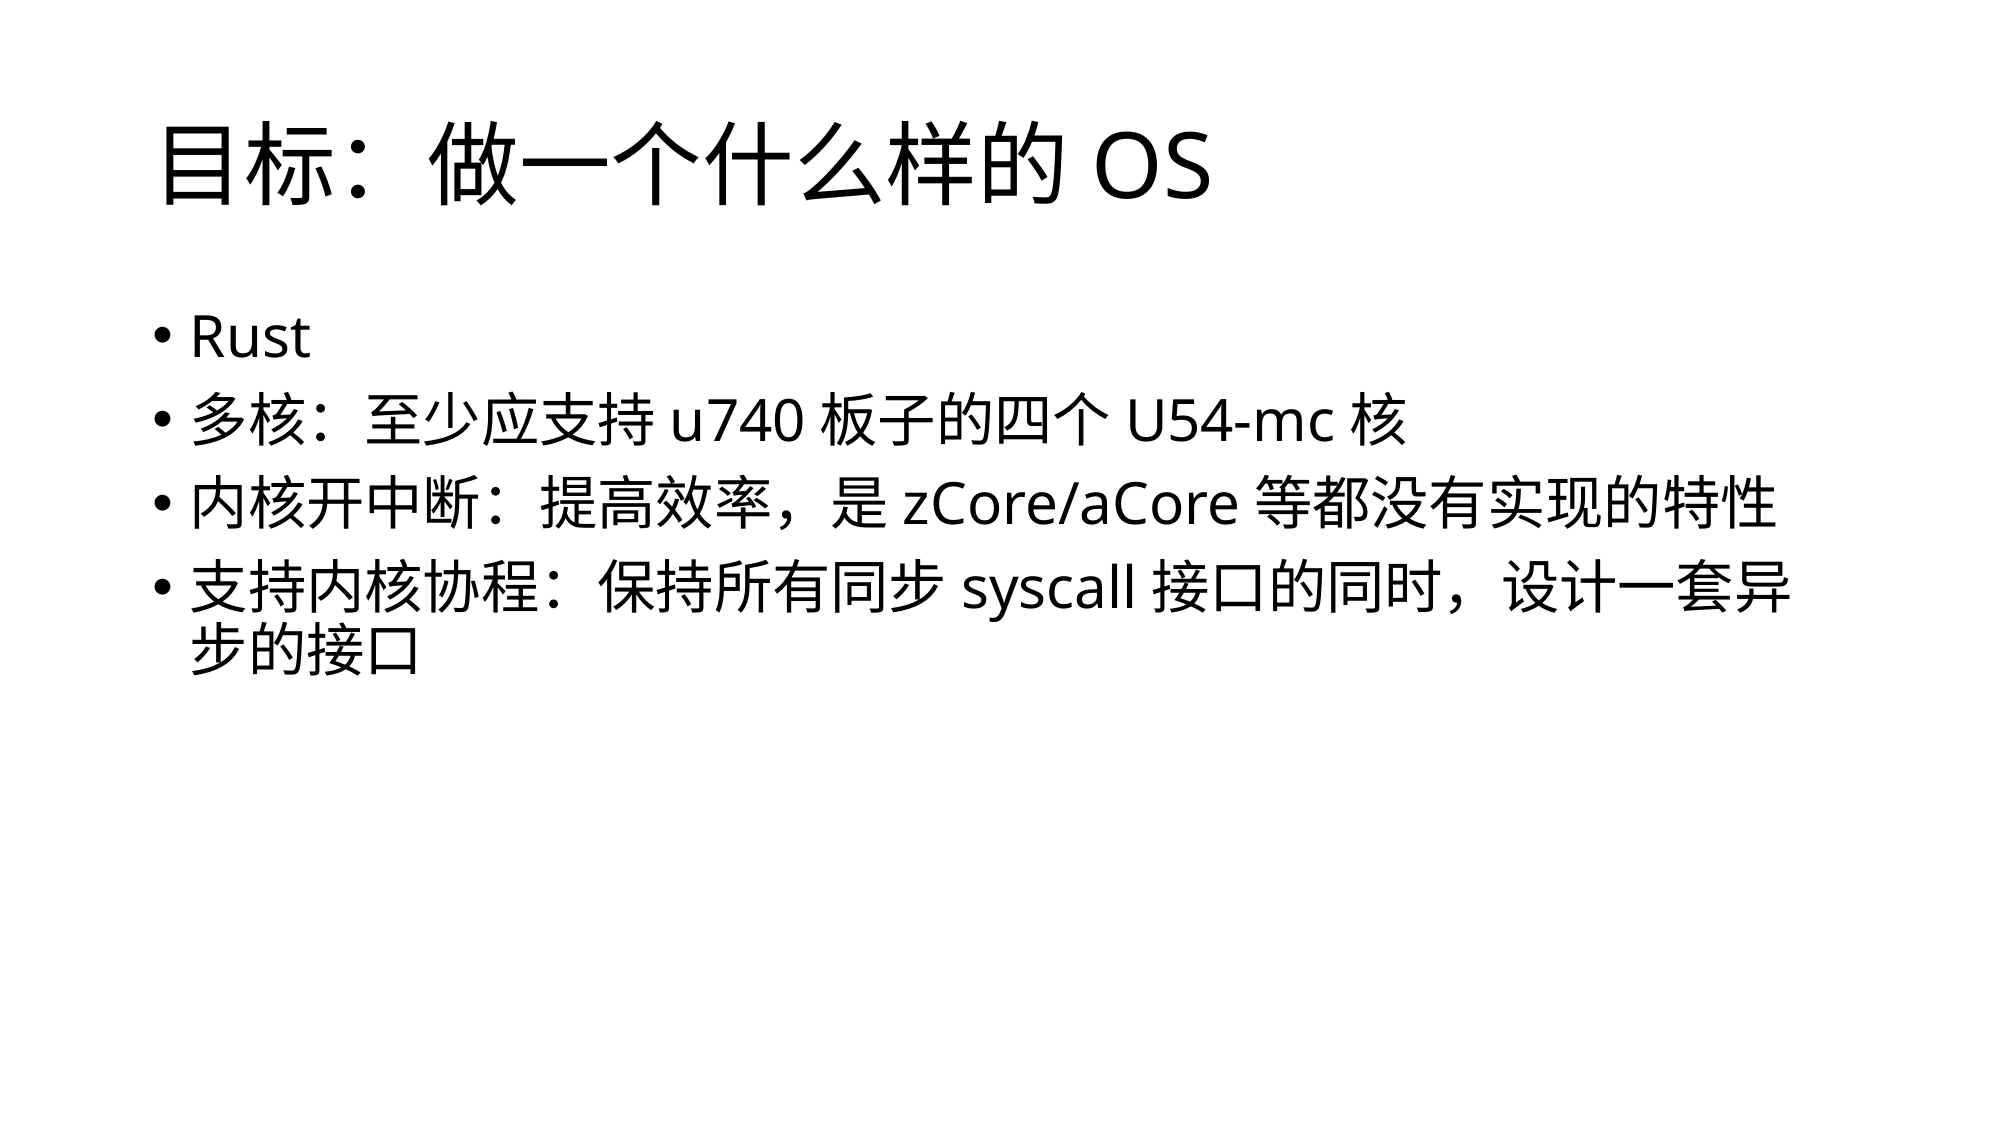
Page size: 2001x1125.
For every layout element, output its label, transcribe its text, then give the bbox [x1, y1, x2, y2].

title 目标：做一个什么样的OS [137, 59, 1863, 278]
list Rust 多核：至少应支持u740板子的四个U54-mc核 内核开中断：提高效率，是zCore/aCore等都没有实现的特性 支持内核协程：保持所有同步syscall接口的同时，设计一套异步的接口 [137, 299, 1863, 1014]
